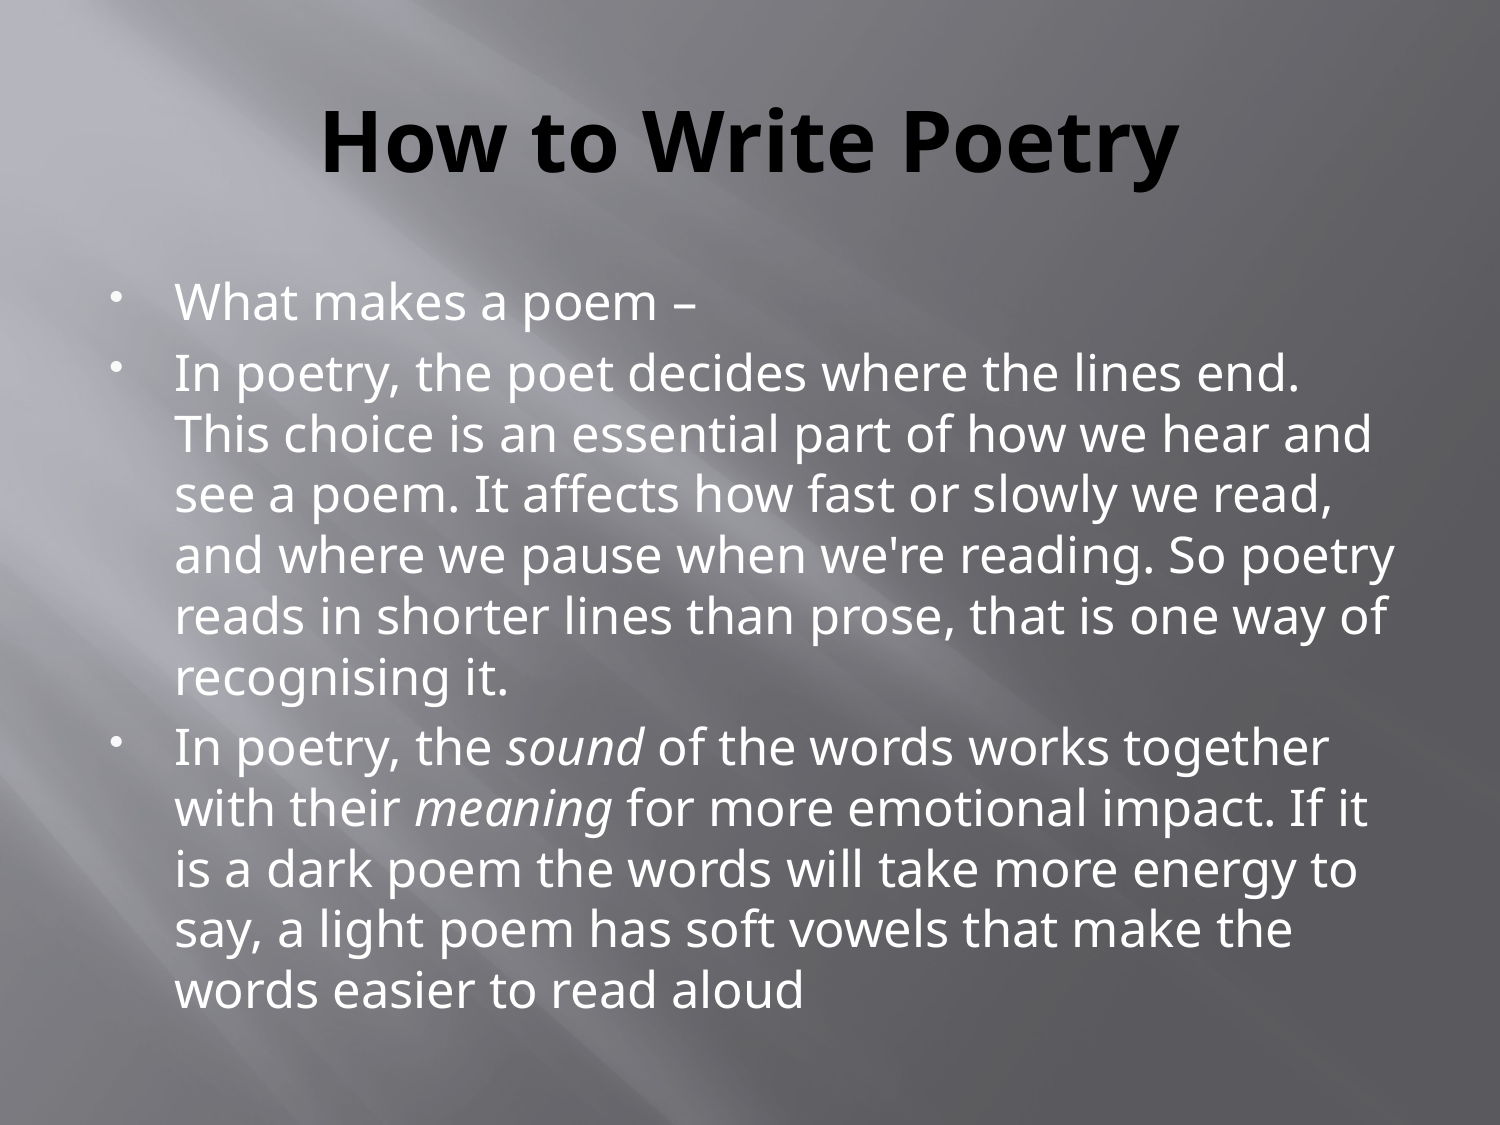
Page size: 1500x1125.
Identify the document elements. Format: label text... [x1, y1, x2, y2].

title How to Write Poetry [75, 45, 1425, 233]
list What makes a poem – In poetry, the poet decides where the lines end. This choice is an essential part of how we hear and see a poem. It affects how fast or slowly we read, and where we pause when we're reading. So poetry reads in shorter lines than prose, that is one way of recognising it. In poetry, the sound of the words works together with their meaning for more emotional impact. If it is a dark poem the words will take more energy to say, a light poem has soft vowels that make the words easier to read aloud [75, 262, 1425, 1035]
